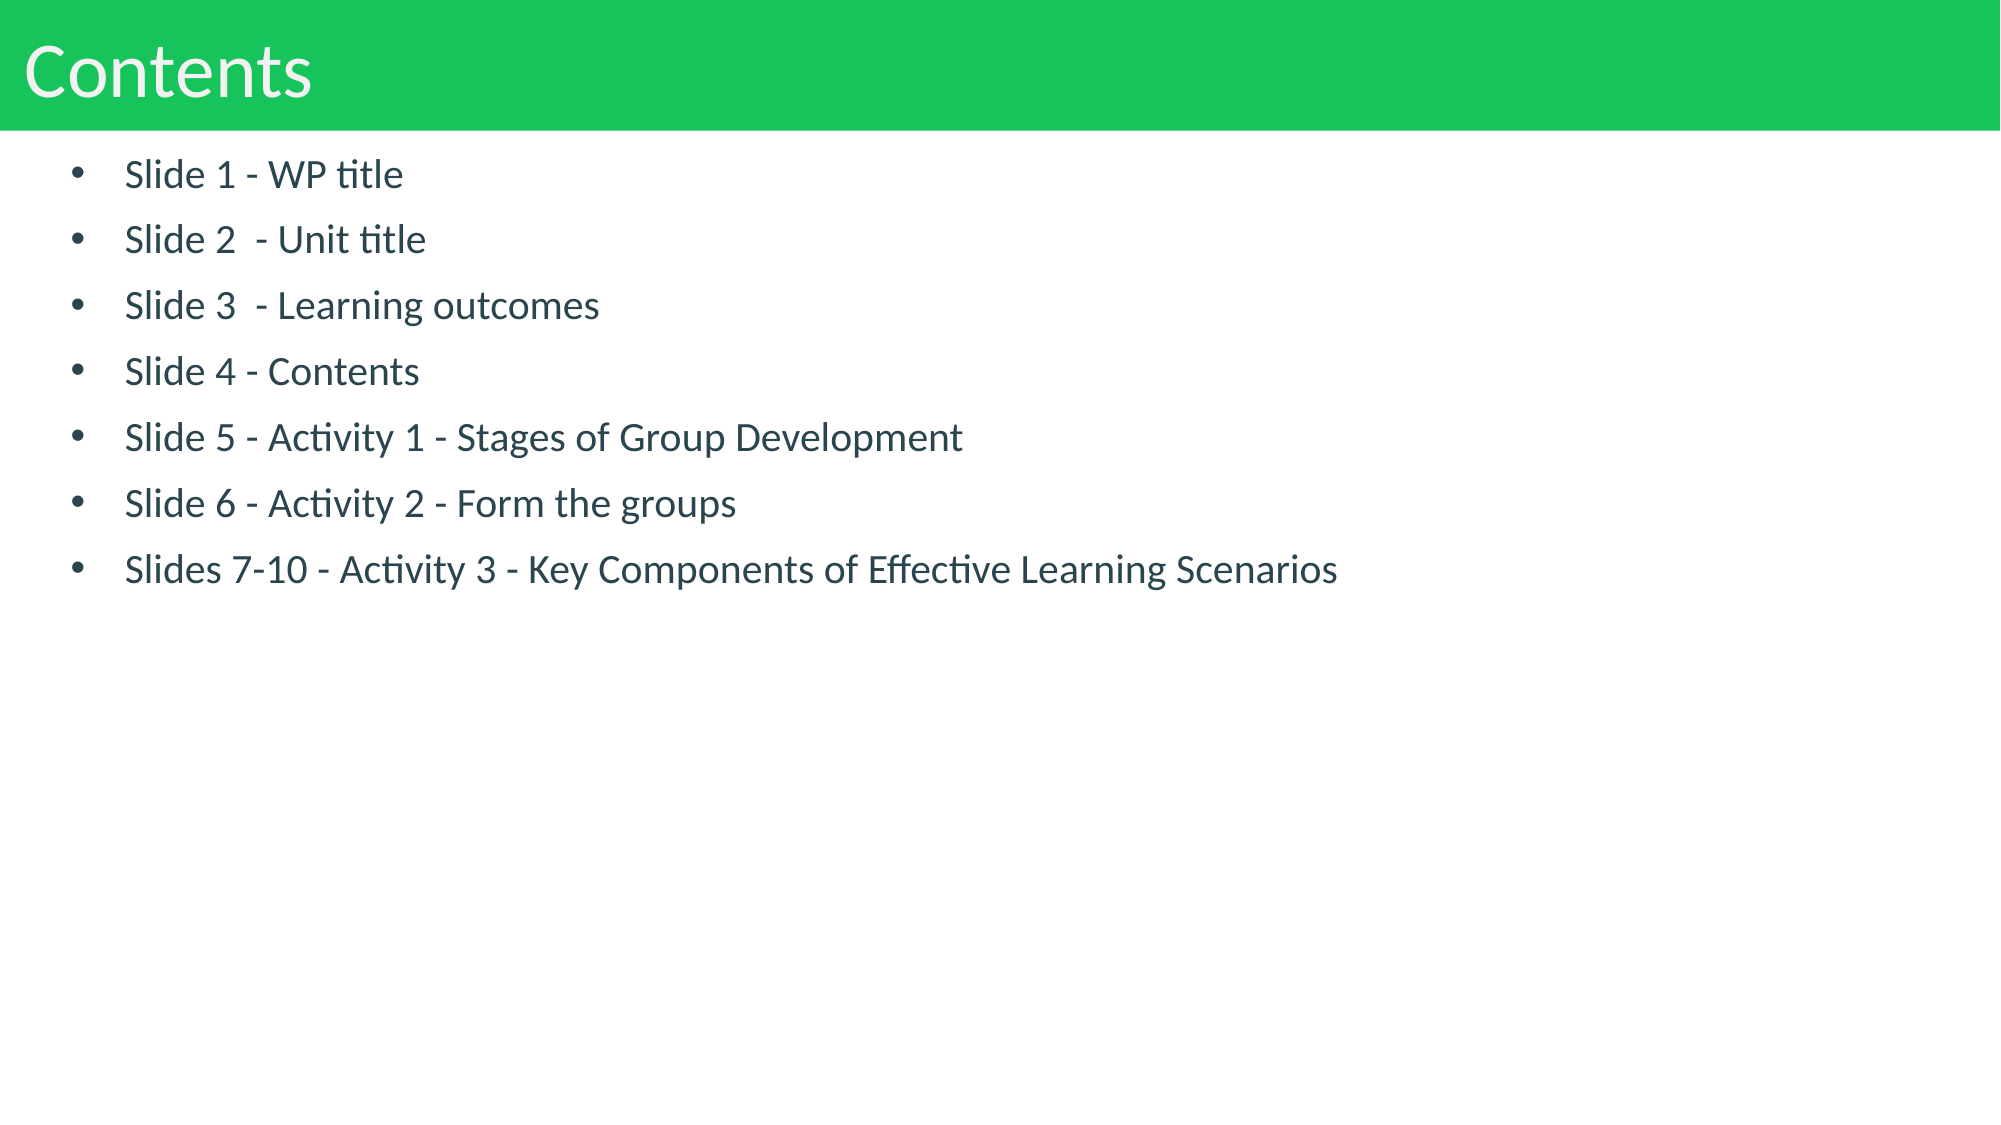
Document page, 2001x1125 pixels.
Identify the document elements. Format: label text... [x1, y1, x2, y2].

title Contents [16, 13, 1976, 131]
list Slide 1 - WP title Slide 2 - Unit title Slide 3 - Learning outcomes Slide 4 - Contents Slide 5 - Activity 1 - Stages of Group Development Slide 6 - Activity 2 - Form the groups Slides 7-10 - Activity 3 - Key Components of Effective Learning Scenarios [16, 144, 1976, 1108]
